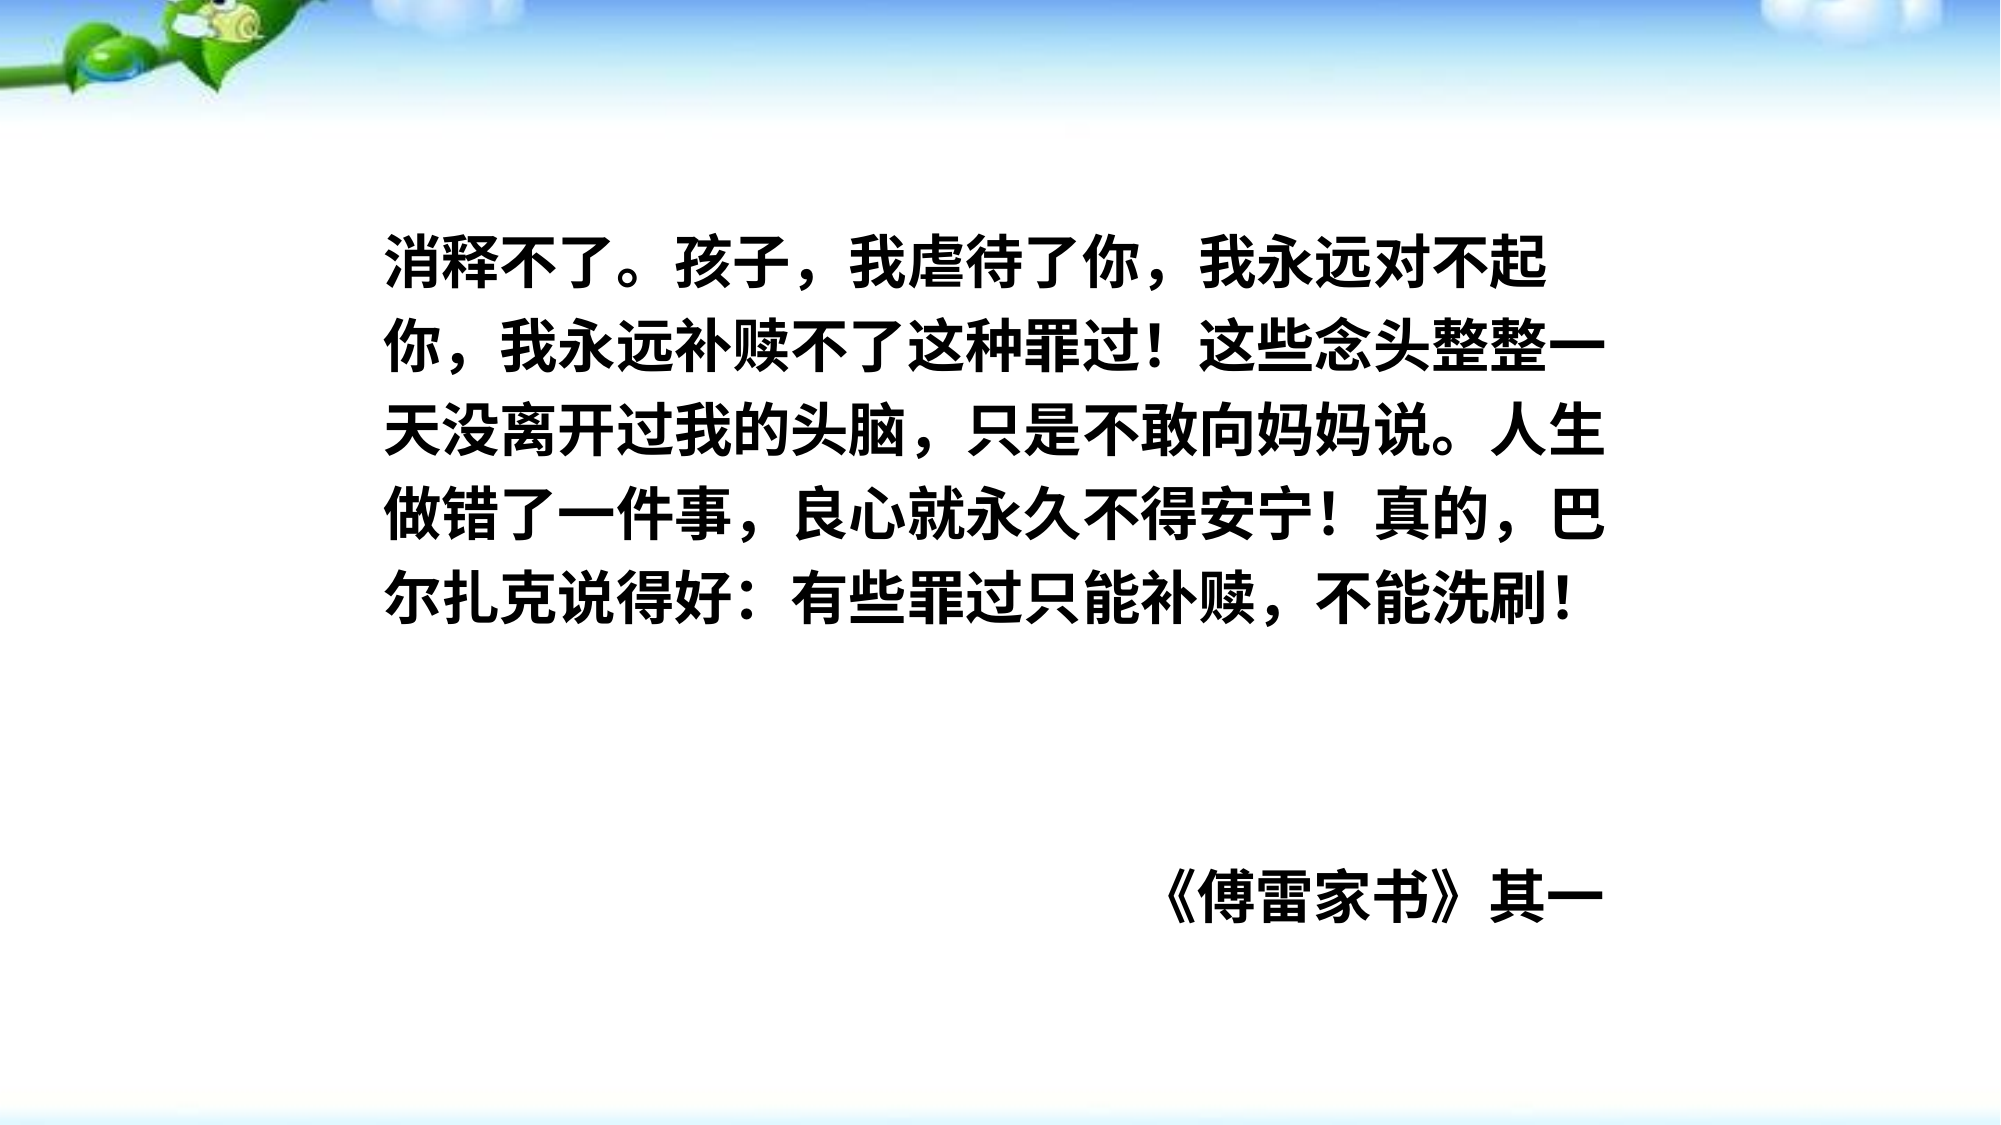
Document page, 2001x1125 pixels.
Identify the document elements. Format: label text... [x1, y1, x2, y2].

text_box 《傅雷家书》其一 [1124, 838, 1659, 938]
picture [0, 0, 2001, 1125]
text_box 消释不了。孩子，我虐待了你，我永远对不起你，我永远补赎不了这种罪过！这些念头整整一天没离开过我的头脑，只是不敢向妈妈说。人生做错了一件事，良心就永久不得安宁！真的，巴尔扎克说得好：有些罪过只能补赎，不能洗刷！ [368, 203, 1634, 639]
